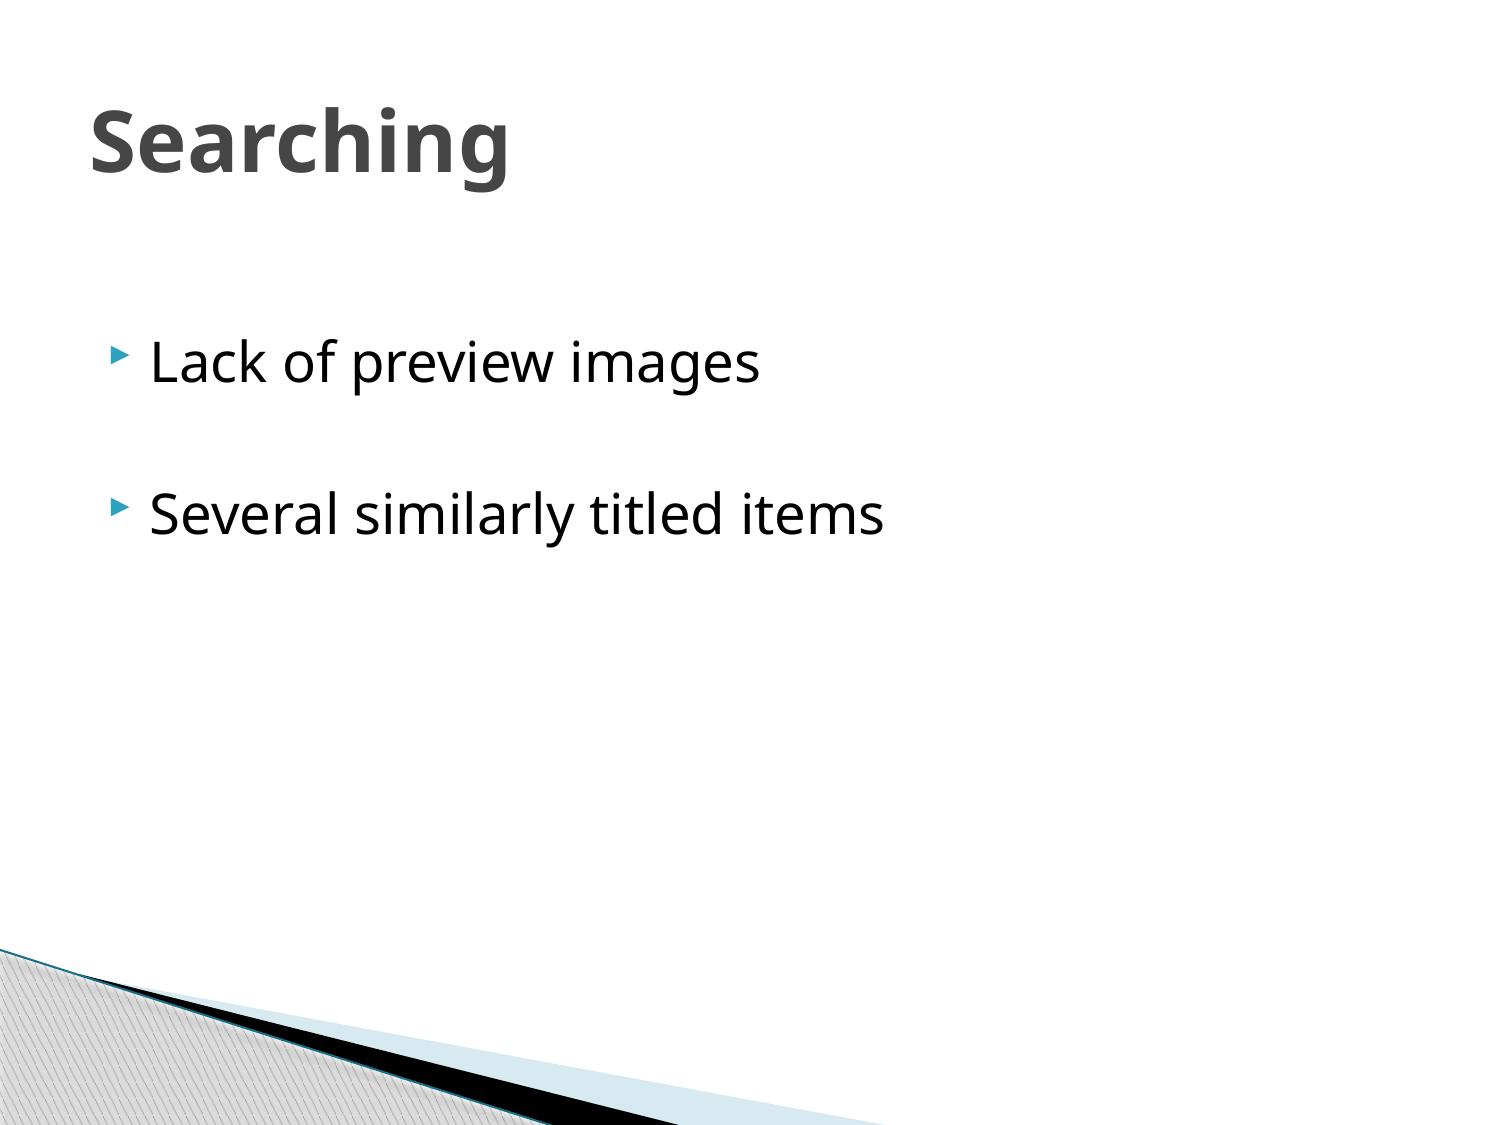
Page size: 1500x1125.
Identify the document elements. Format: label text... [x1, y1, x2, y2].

list Lack of preview images Several similarly titled items [75, 243, 1425, 986]
title Searching [75, 45, 1425, 233]
